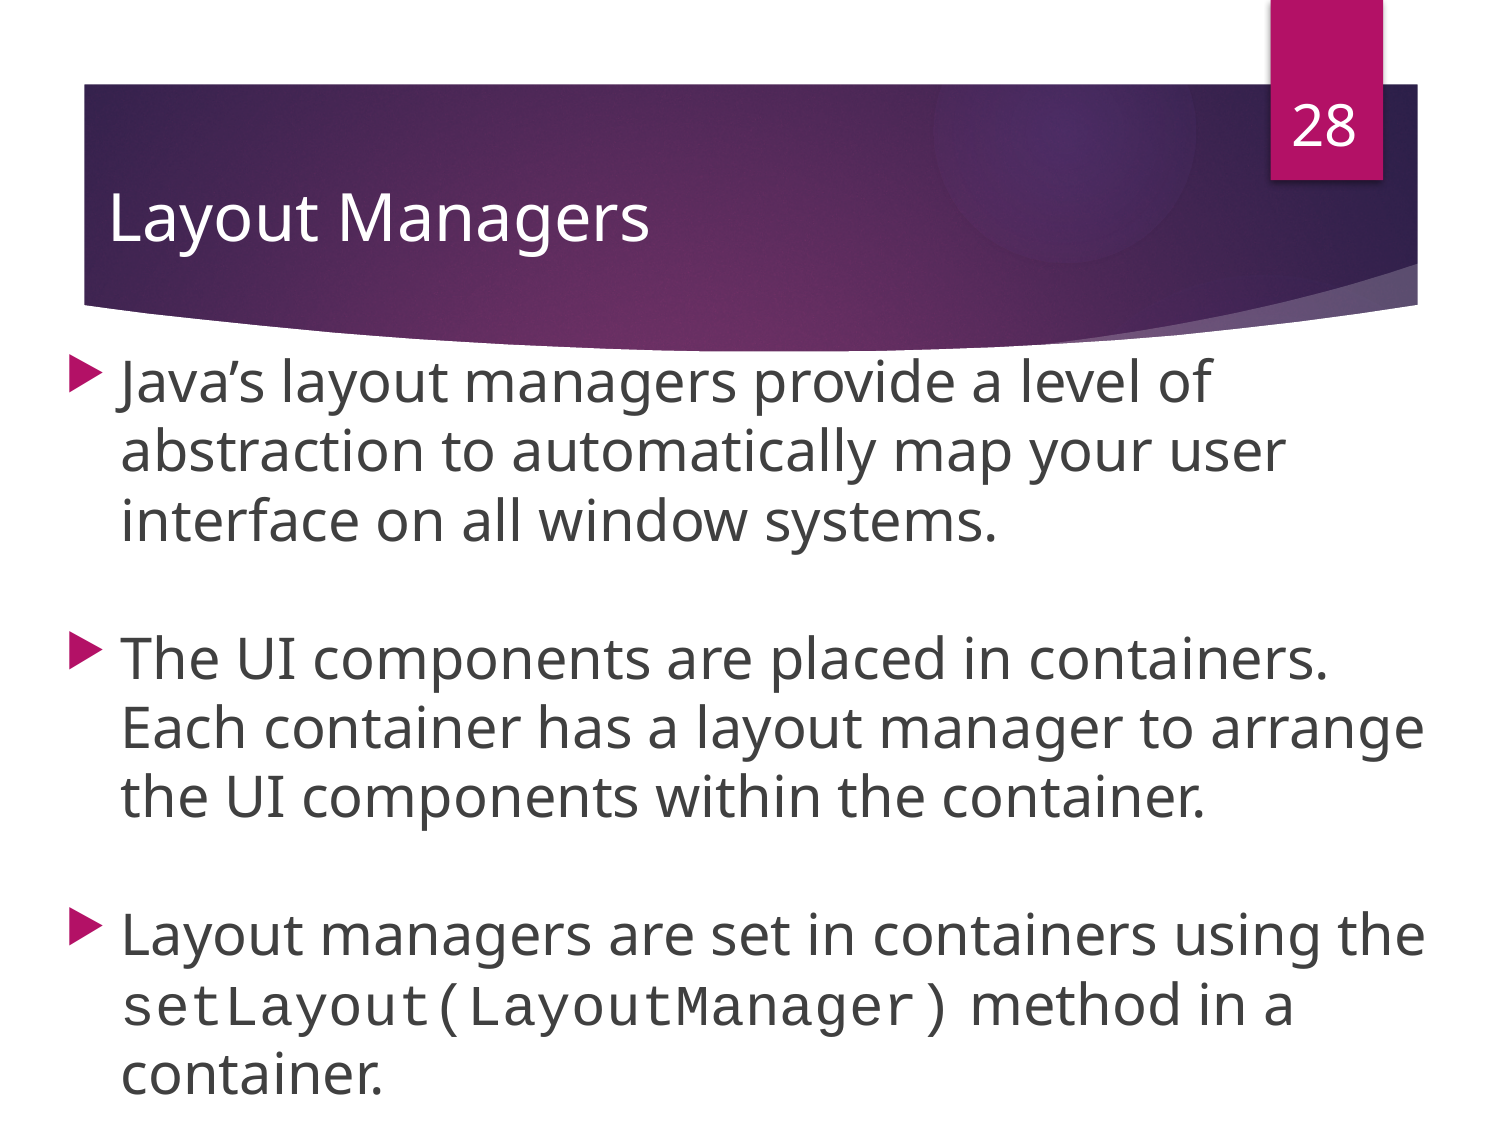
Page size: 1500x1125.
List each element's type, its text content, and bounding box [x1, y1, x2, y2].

title Layout Managers [92, 97, 1368, 332]
list Java’s layout managers provide a level of abstraction to automatically map your user interface on all window systems. The UI components are placed in containers. Each container has a layout manager to arrange the UI components within the container. Layout managers are set in containers using the setLayout(LayoutManager) method in a container. [50, 337, 1450, 1125]
slide_number 28 [1259, 48, 1390, 175]
